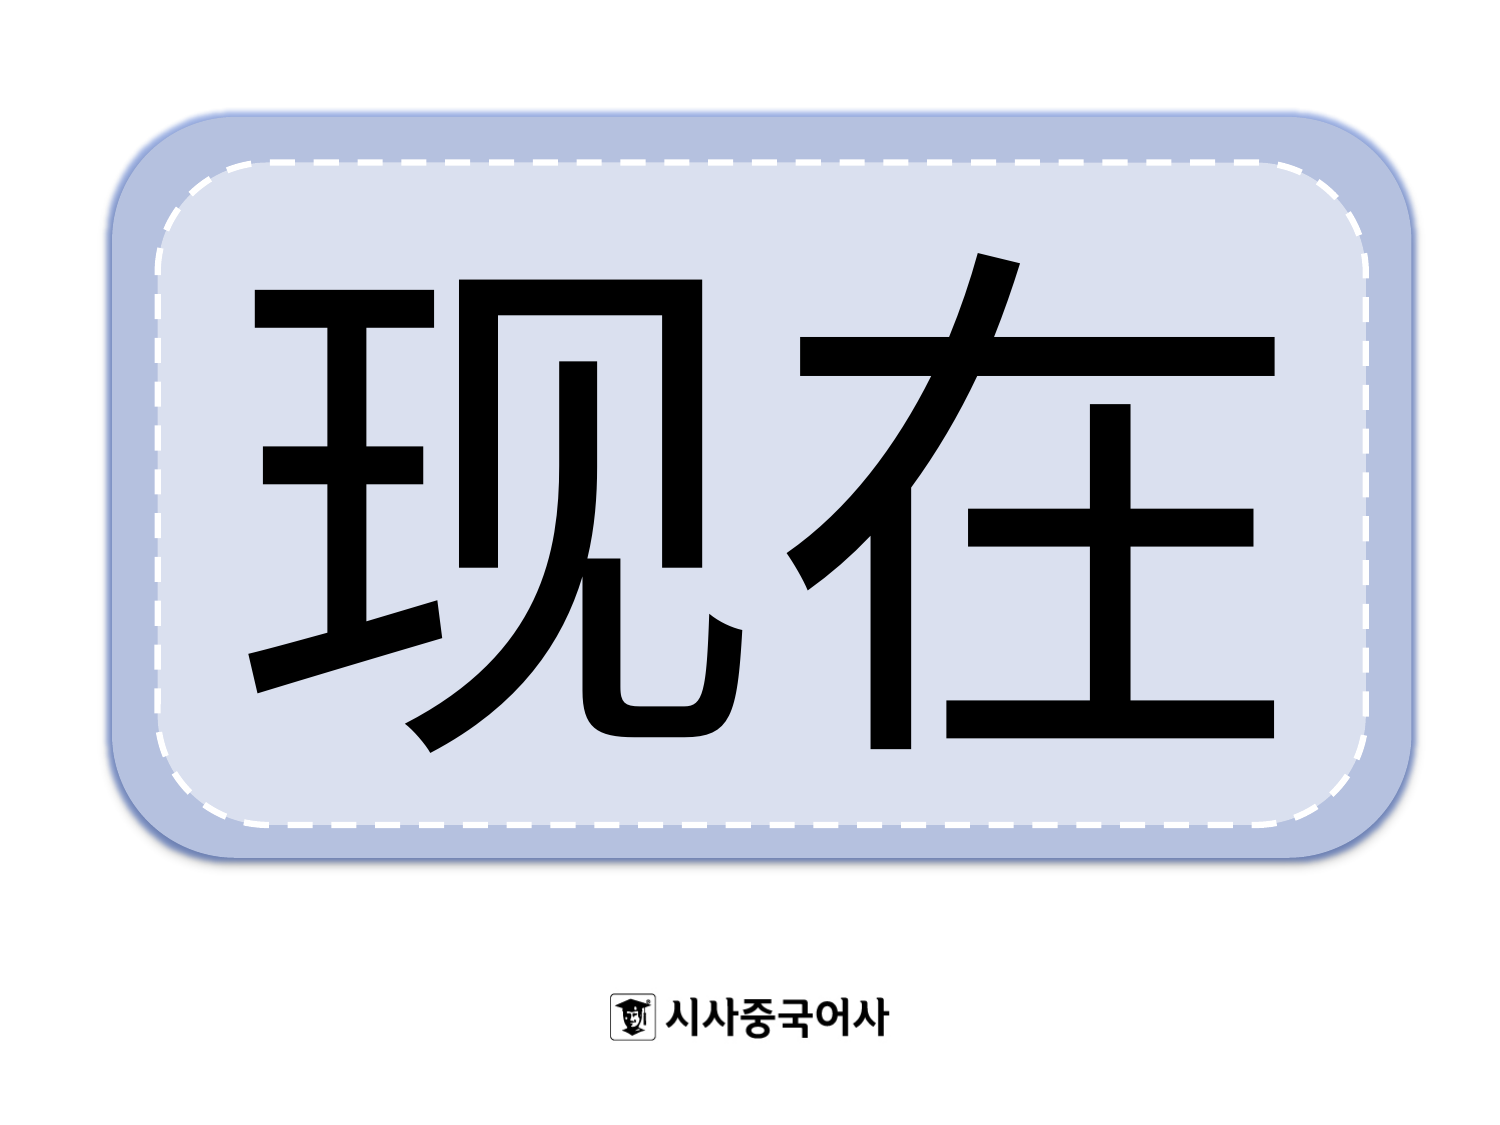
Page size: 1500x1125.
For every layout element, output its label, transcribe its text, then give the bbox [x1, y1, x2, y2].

text_box 现在 [162, 160, 1371, 824]
picture [602, 987, 898, 1047]
